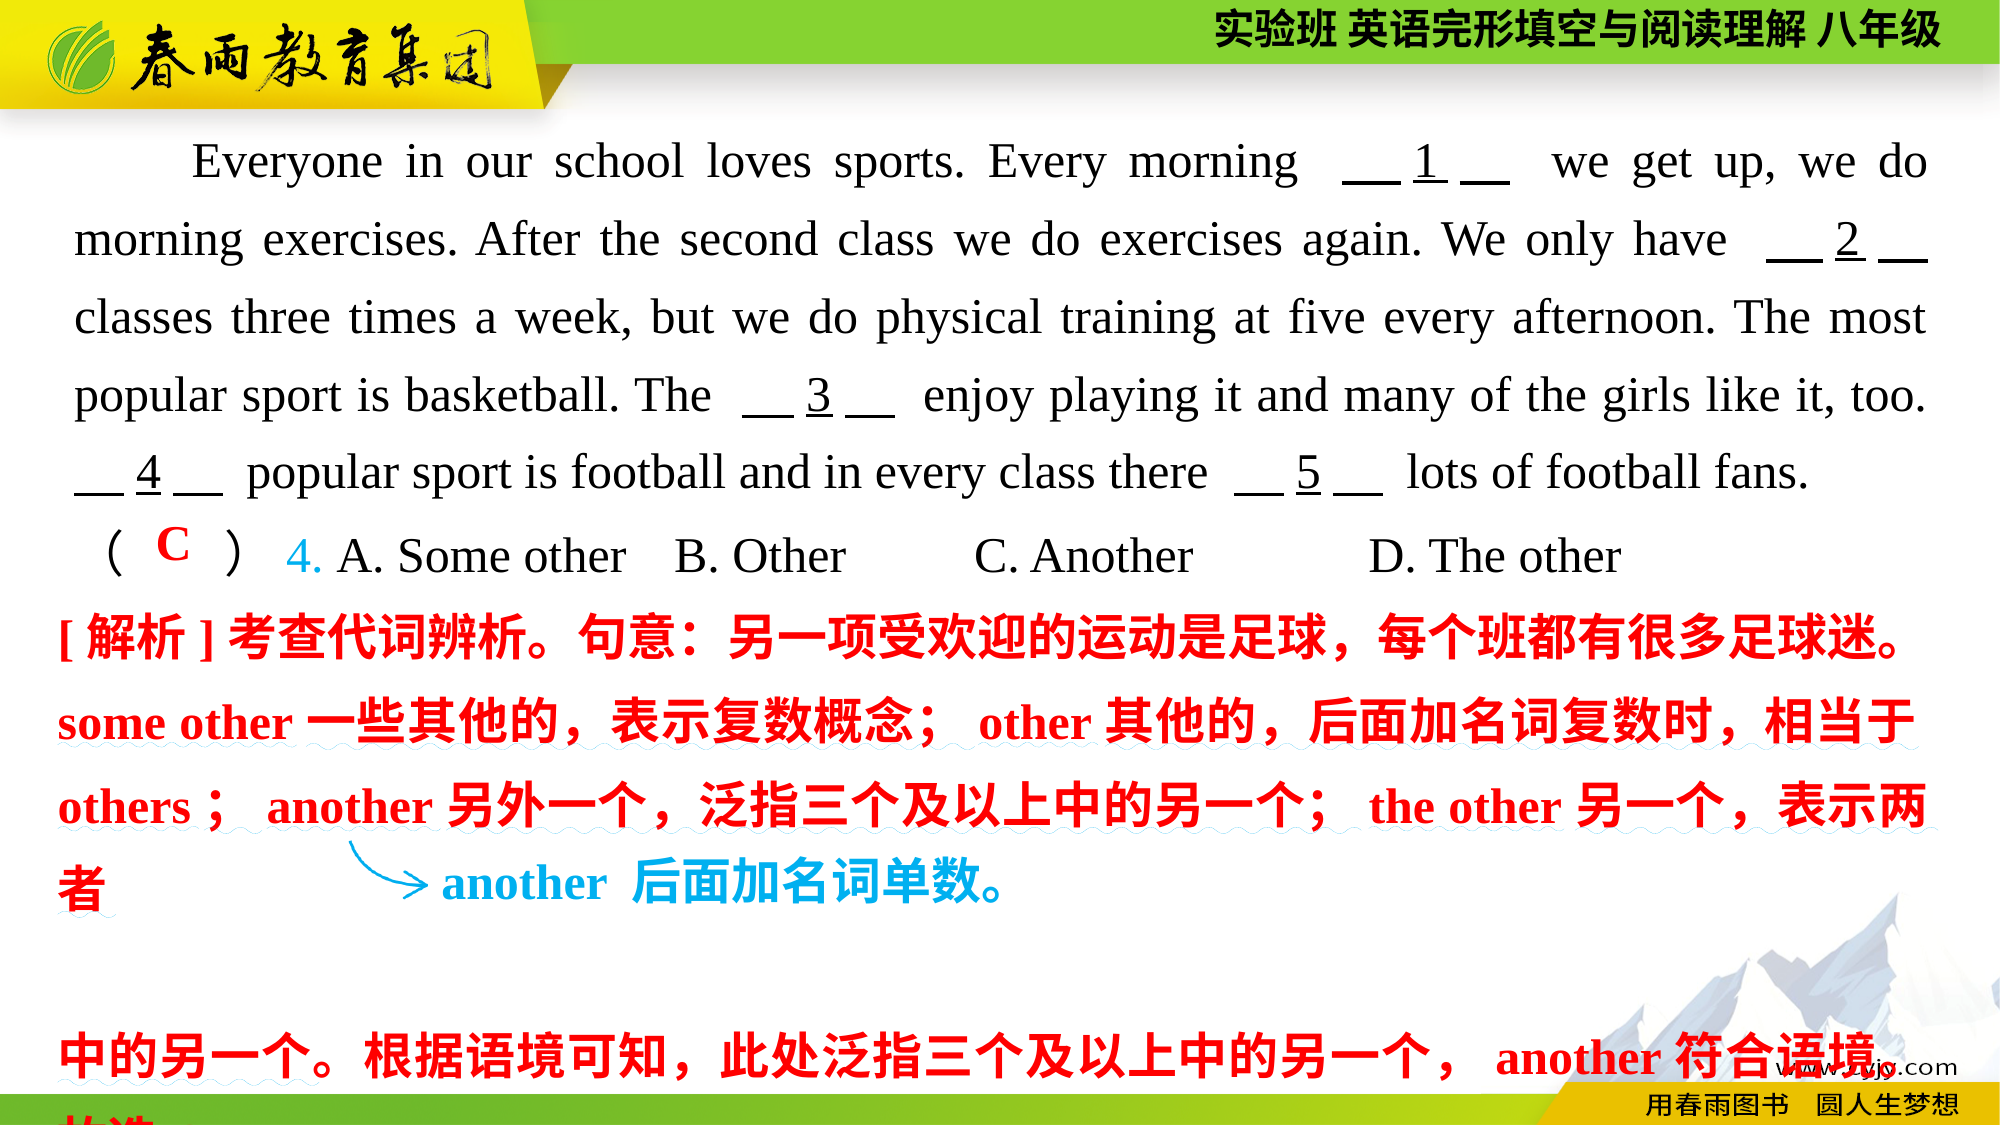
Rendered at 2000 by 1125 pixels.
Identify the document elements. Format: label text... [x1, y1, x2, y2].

text_box another 后面加名词单数。 [426, 818, 1047, 918]
picture [0, 0, 2000, 1125]
text_box [解析]考查代词辨析。句意：另一项受欢迎的运动是足球，每个班都有很多足球迷。some other一些其他的，表示复数概念；other其他的，后面加名词复数时，相当于others；another另外一个，泛指三个及以上中的另一个；the other另一个，表示两者 中的另一个。根据语境可知，此处泛指三个及以上中的另一个，another符合语境。故选C。 [42, 573, 1944, 1125]
picture [338, 838, 429, 904]
text_box Everyone in our school loves sports. Every morning 1 we get up, we do morning exercises. After the second class we do exercises again. We only have 2 classes three times a week, but we do physical training at five every afternoon. The most popular sport is basketball. The 3 enjoy playing it and many of the girls like it, too. 4 popular sport is football and in every class there 5 lots of football fans. [59, 101, 1944, 485]
list （ ）4. A. Some other B. Other C. Another D. The other [59, 485, 1944, 573]
text_box C [140, 503, 207, 573]
